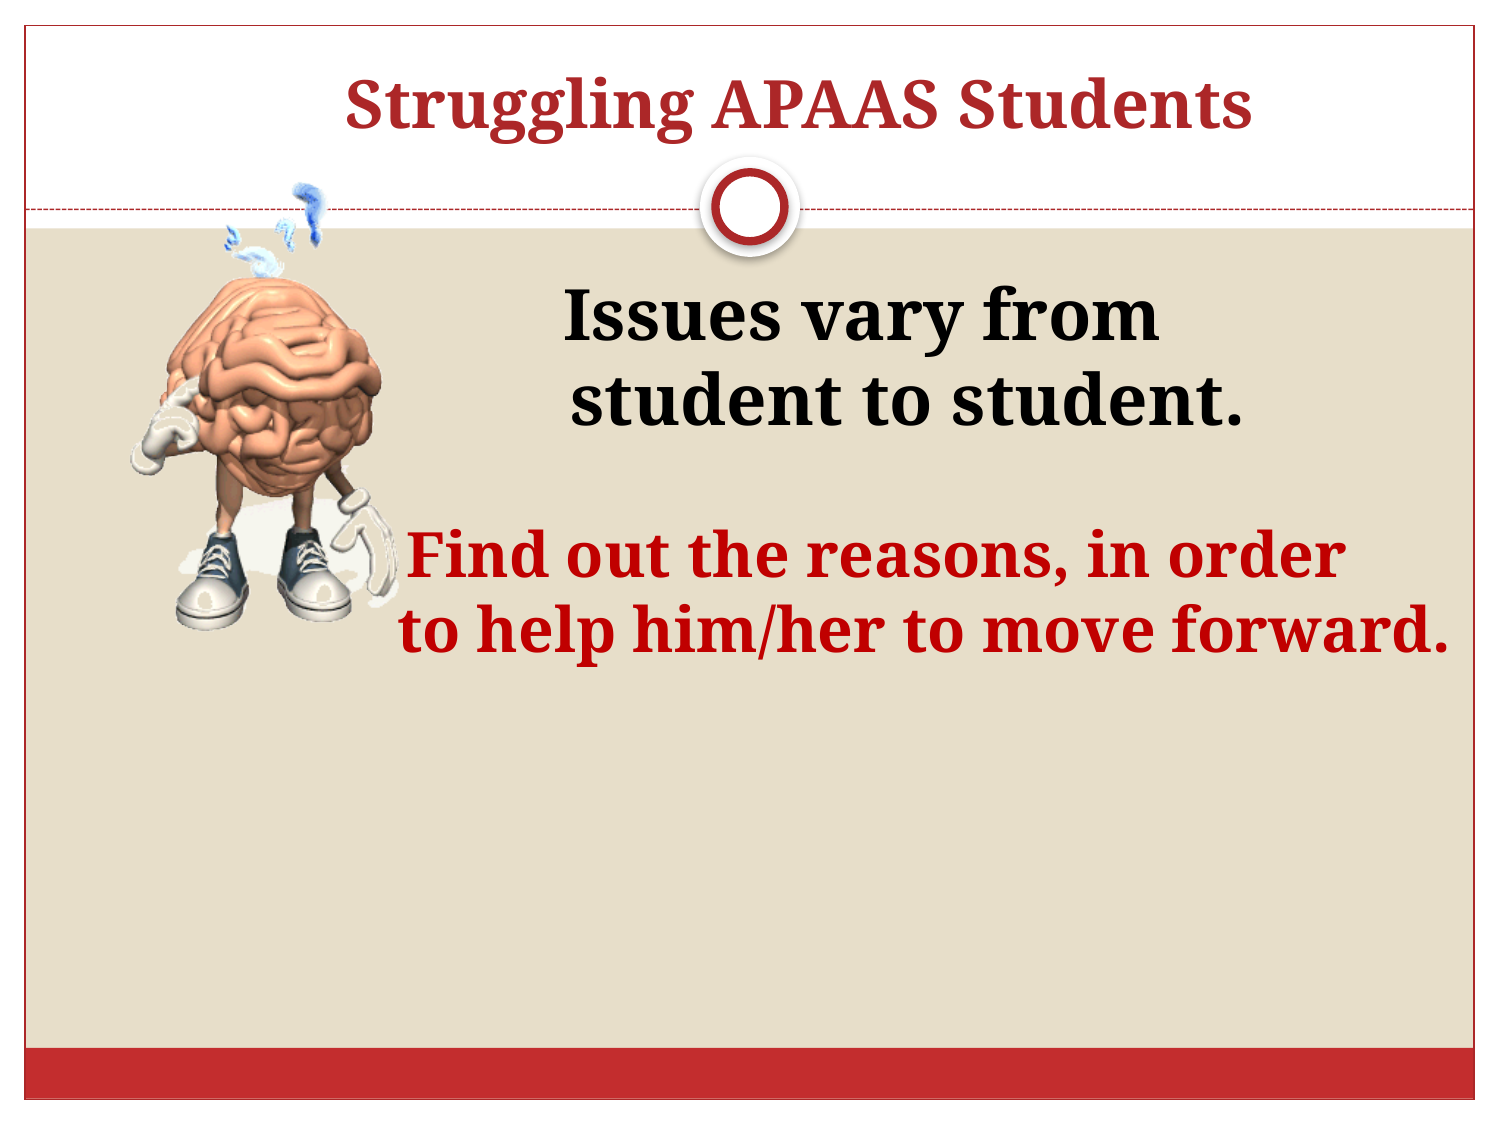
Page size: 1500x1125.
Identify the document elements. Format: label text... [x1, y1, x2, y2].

title Struggling APAAS Students [212, 50, 1388, 150]
text_box Issues vary from student to student. Find out the reasons, in order to help him/her to move forward. [349, 262, 1488, 797]
picture [4, 135, 518, 649]
